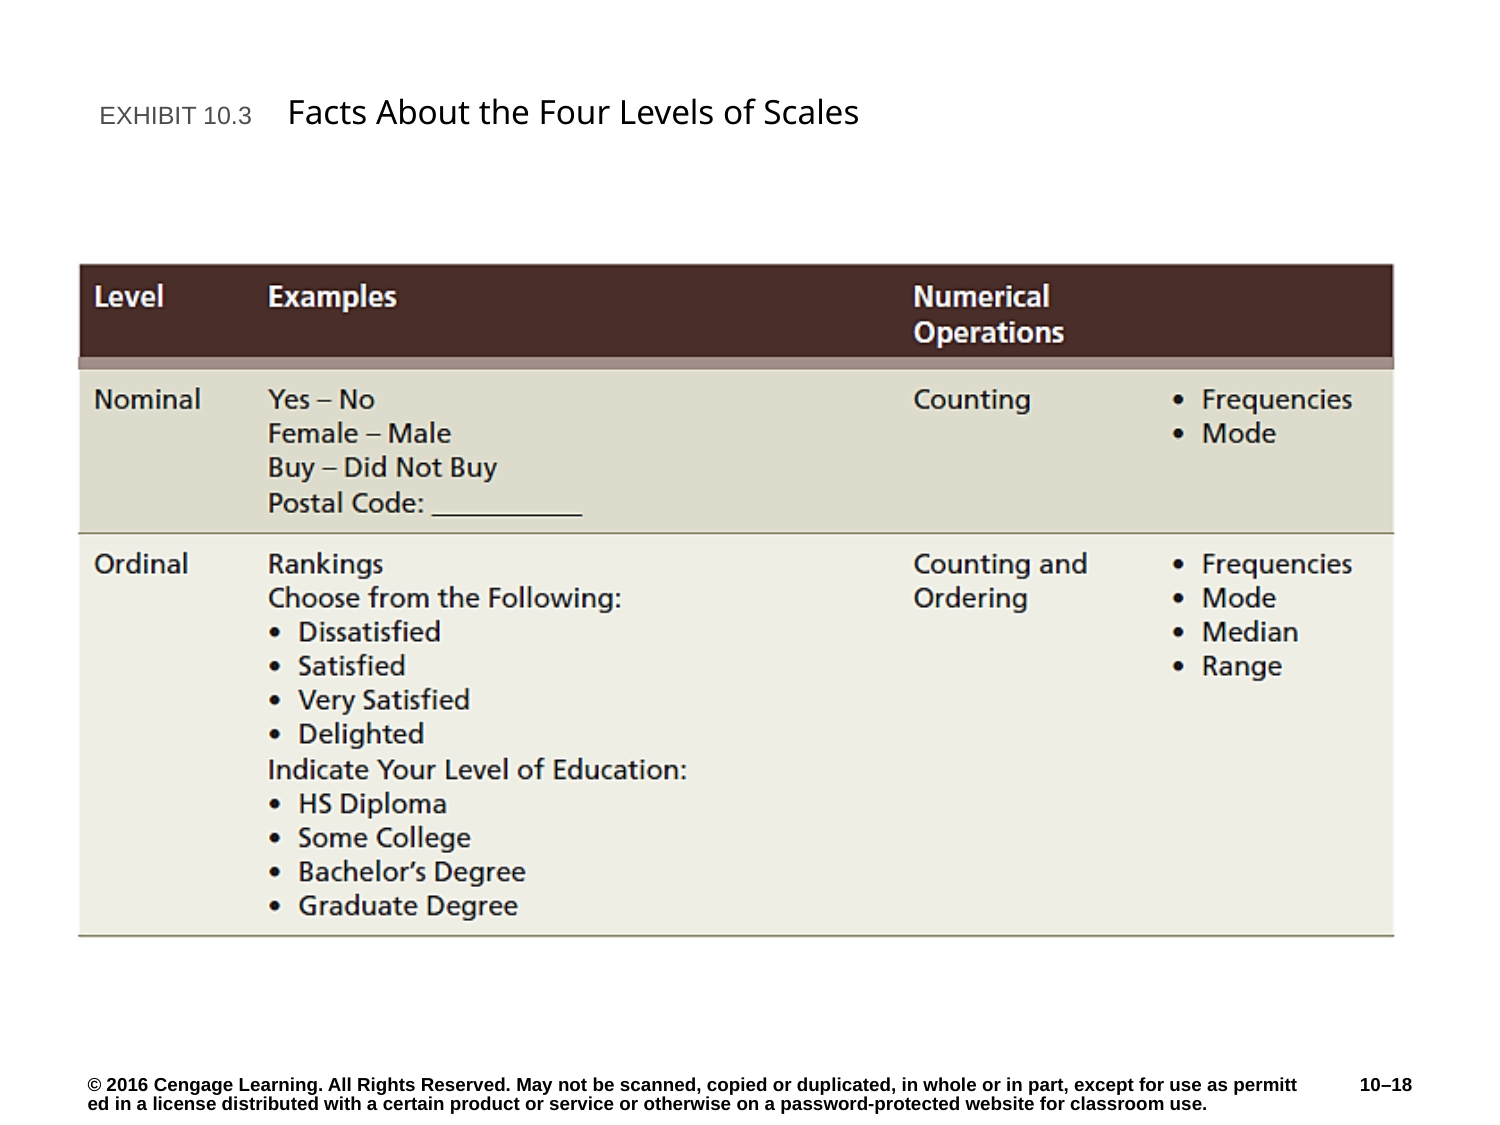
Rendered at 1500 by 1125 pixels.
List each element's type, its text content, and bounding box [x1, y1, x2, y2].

text_box EXHIBIT 10.3 Facts About the Four Levels of Scales [84, 84, 1414, 139]
slide_number 10–18 [1050, 1042, 1413, 1103]
picture [74, 259, 1425, 938]
footer © 2016 Cengage Learning. All Rights Reserved. May not be scanned, copied or duplicated, in whole or in part, except for use as permitted in a license distributed with a certain product or service or otherwise on a password-protected website for classroom use. [87, 1057, 1050, 1103]
